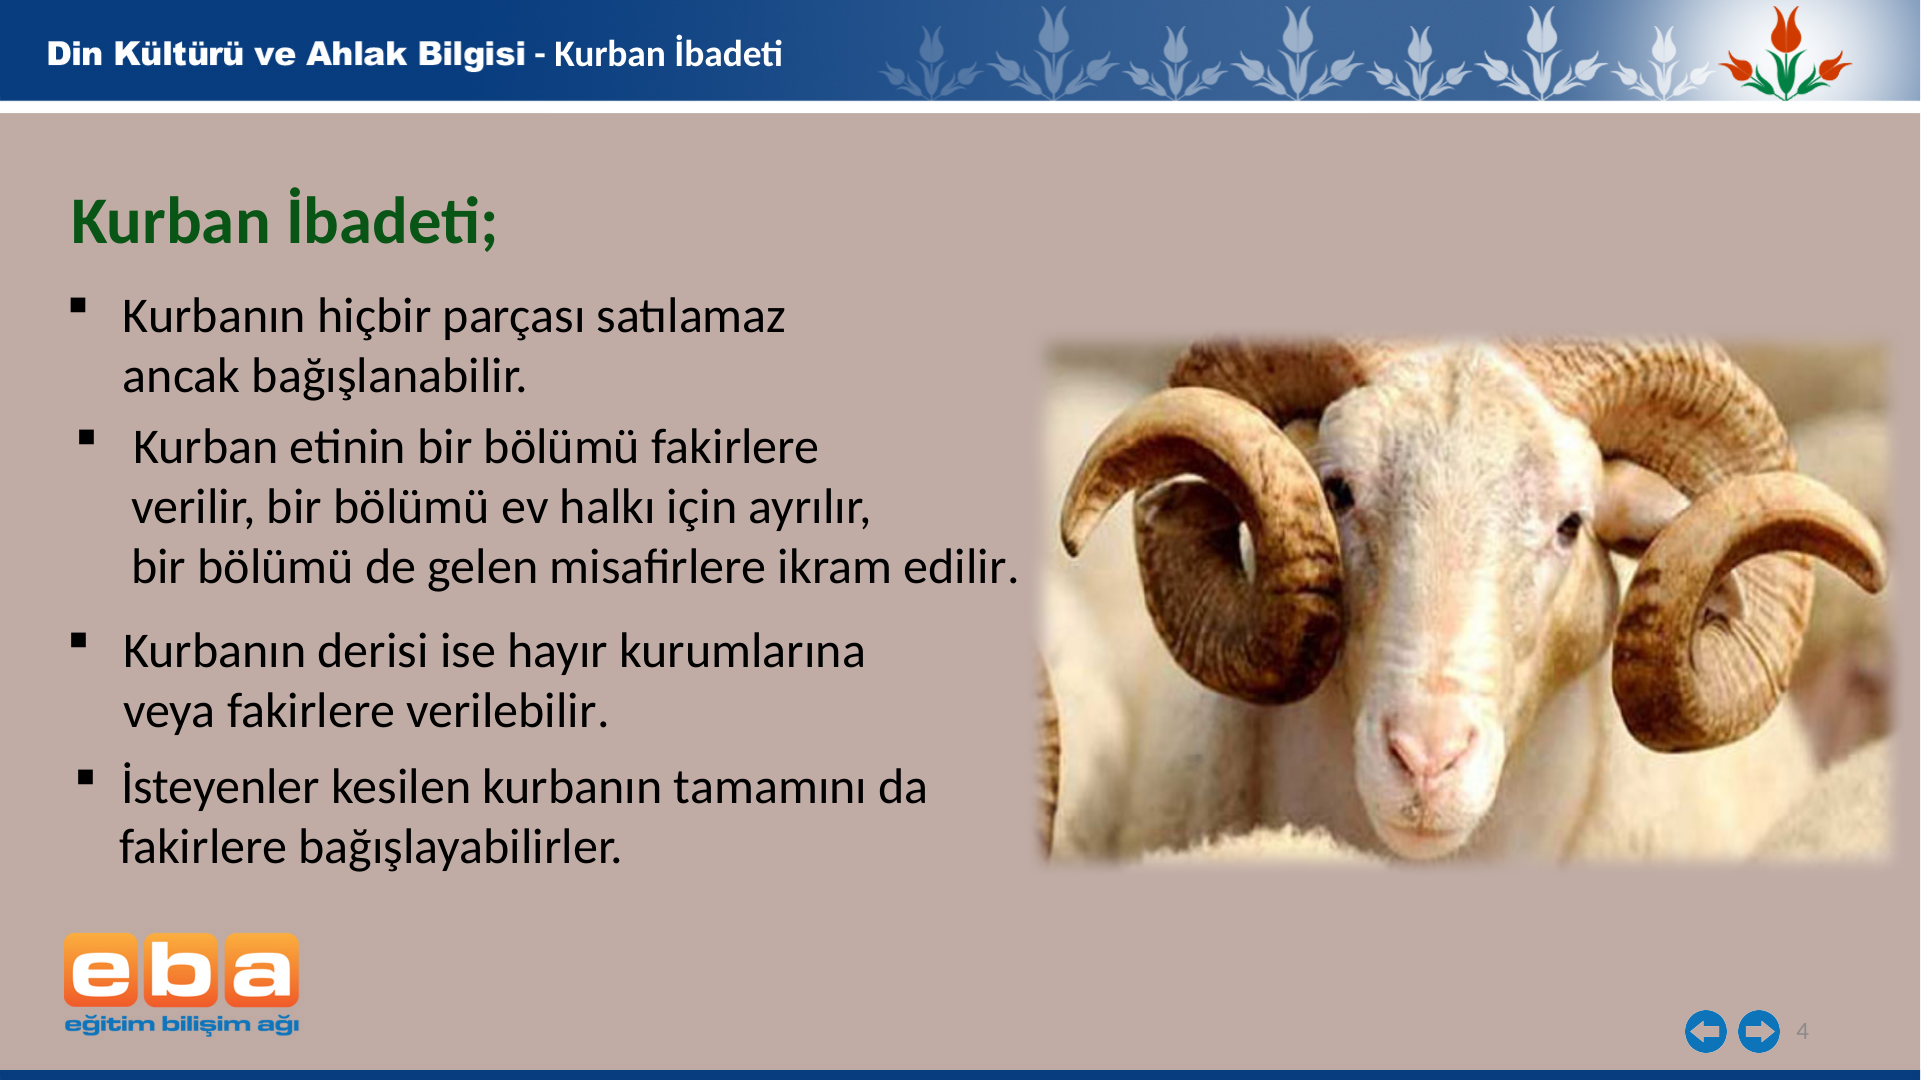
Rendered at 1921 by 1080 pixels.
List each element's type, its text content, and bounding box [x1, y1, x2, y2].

text_box - Kurban İbadeti [519, 21, 799, 81]
text_box Kurbanın hiçbir parçası satılamaz ancak bağışlanabilir. [51, 274, 813, 410]
slide_number 4 [1376, 1000, 1824, 1059]
text_box Kurbanın derisi ise hayır kurumlarına veya fakirlere verilebilir. [52, 609, 893, 745]
picture [0, 0, 1921, 1080]
text_box Kurban etinin bir bölümü fakirlere verilir, bir bölümü ev halkı için ayrılır, bir bölümü de gelen misafirlere ikram edilir. [60, 405, 1021, 601]
text_box Kurban İbadeti; [56, 169, 515, 265]
text_box İsteyenler kesilen kurbanın tamamını da fakirlere bağışlayabilirler. [59, 745, 945, 881]
